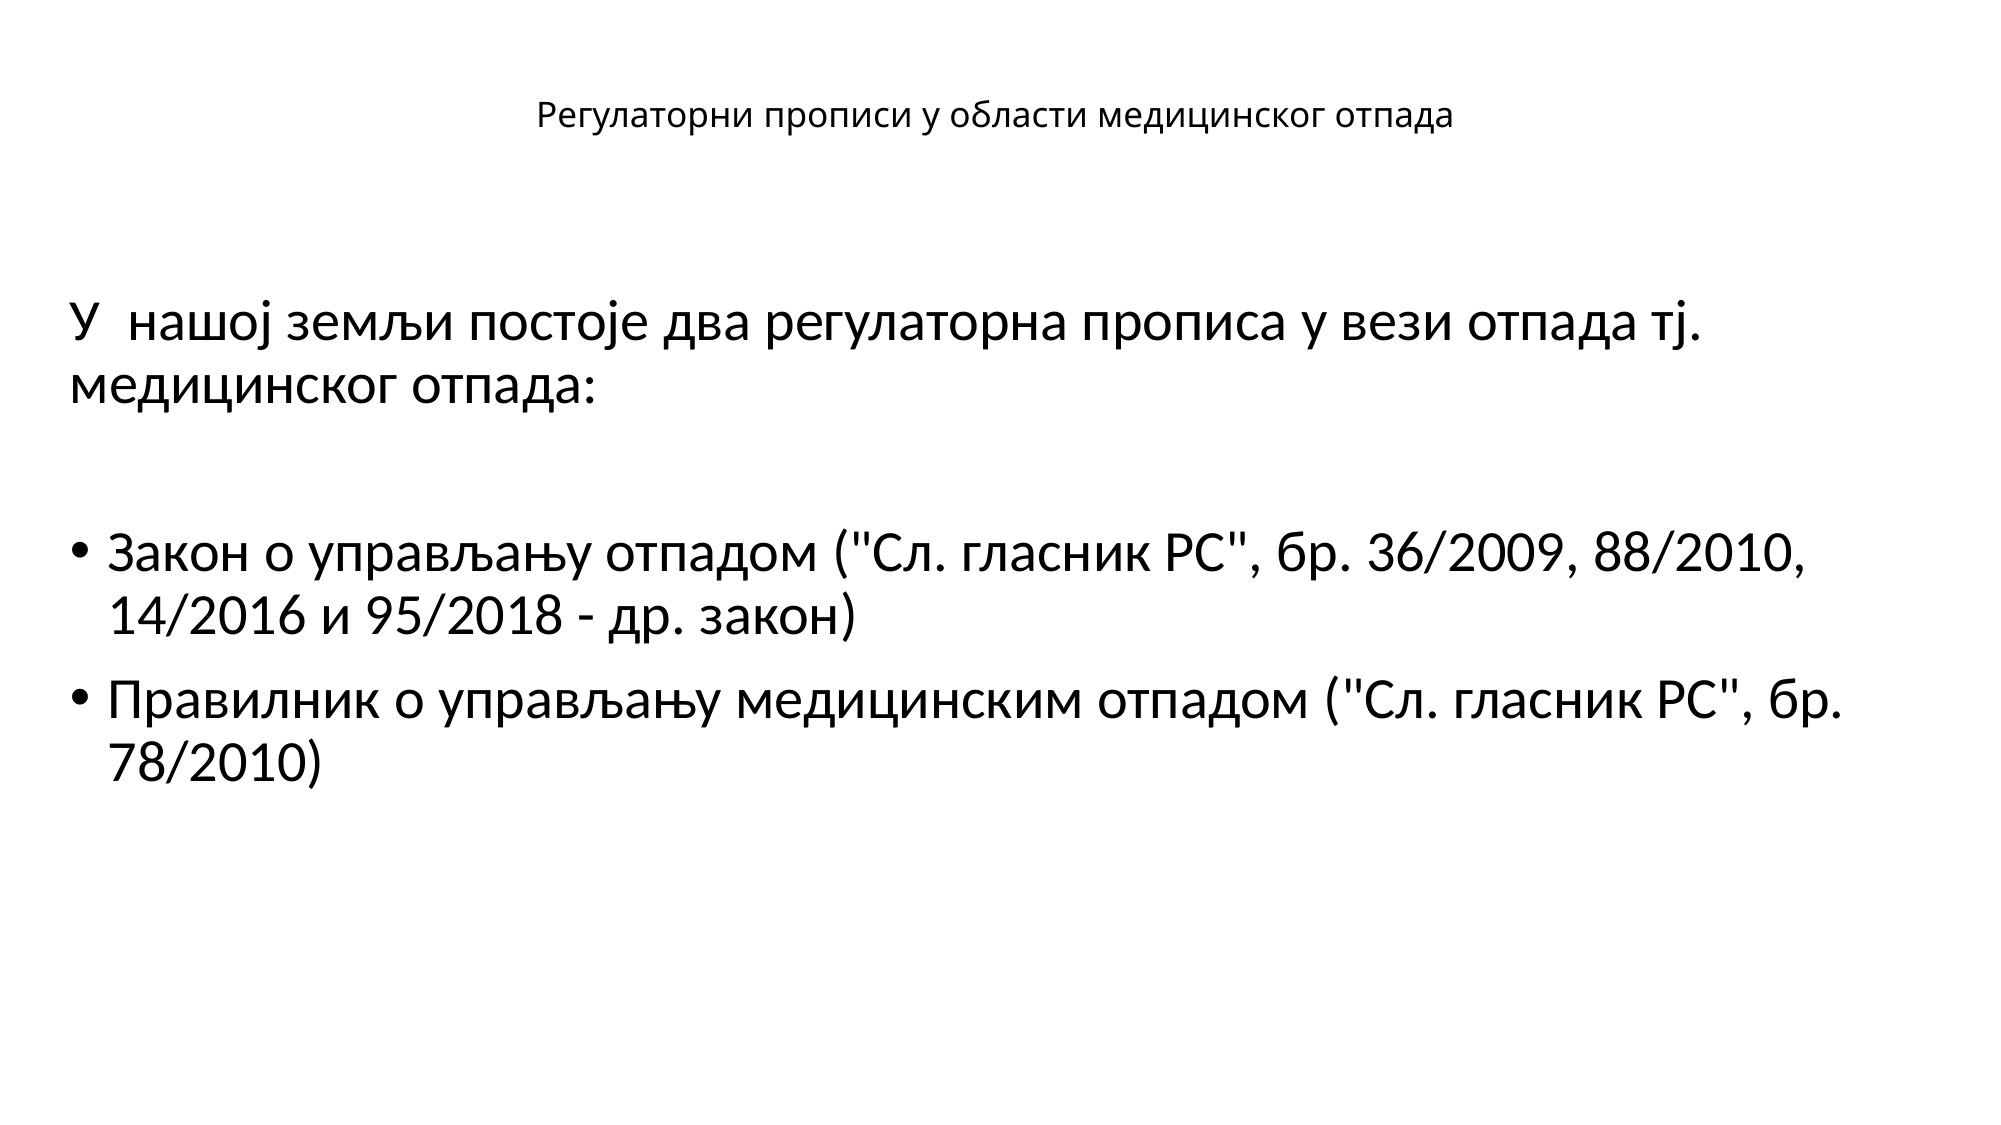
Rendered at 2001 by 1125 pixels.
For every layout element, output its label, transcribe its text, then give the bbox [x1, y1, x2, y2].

list У нашој земљи постоје два регулаторна прописа у вези отпада тј. медицинског отпада: Закон о управљању отпадом ("Сл. гласник РС", бр. 36/2009, 88/2010, 14/2016 и 95/2018 - др. закон) Правилник о управљању медицинским отпадом ("Сл. гласник РС", бр. 78/2010) [54, 283, 1940, 1055]
title Регулаторни прописи у области медицинског отпада [133, 89, 1859, 195]
